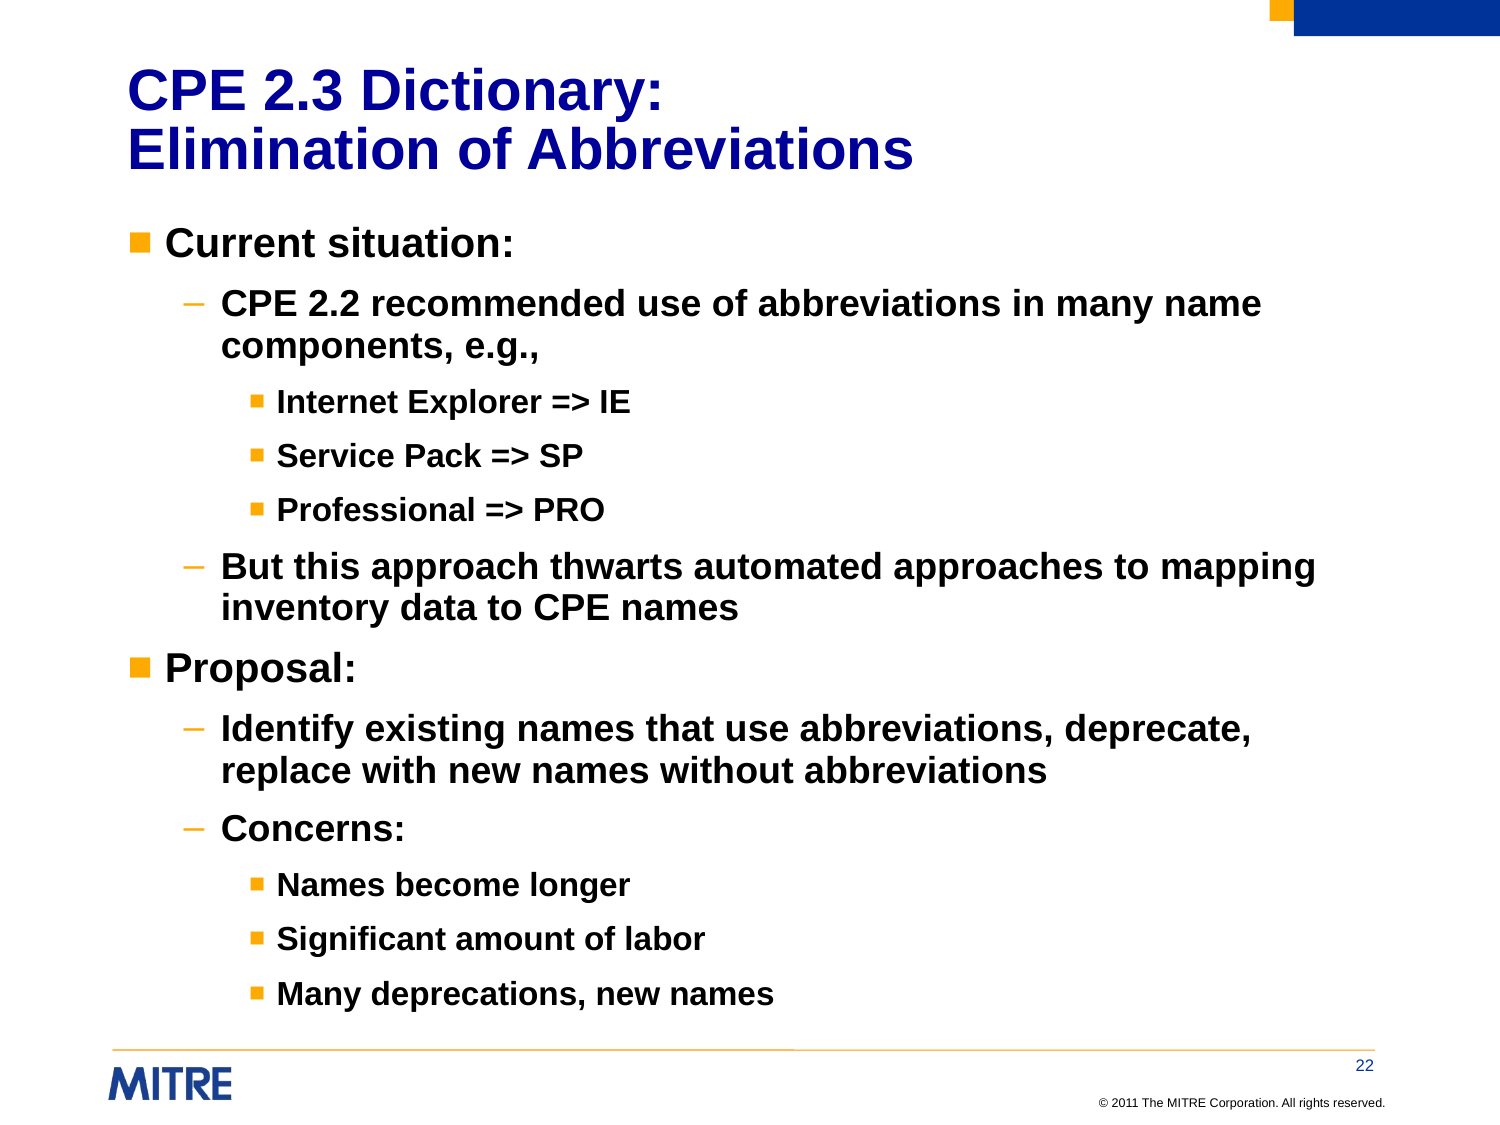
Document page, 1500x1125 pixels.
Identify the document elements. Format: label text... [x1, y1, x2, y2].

picture [103, 1064, 236, 1106]
list Current situation: CPE 2.2 recommended use of abbreviations in many name components, e.g., Internet Explorer => IE Service Pack => SP Professional => PRO But this approach thwarts automated approaches to mapping inventory data to CPE names Proposal: Identify existing names that use abbreviations, deprecate, replace with new names without abbreviations Concerns: Names become longer Significant amount of labor Many deprecations, new names [112, 212, 1376, 1015]
title CPE 2.3 Dictionary: Elimination of Abbreviations [112, 45, 1375, 200]
slide_number 22 [1301, 1049, 1390, 1076]
